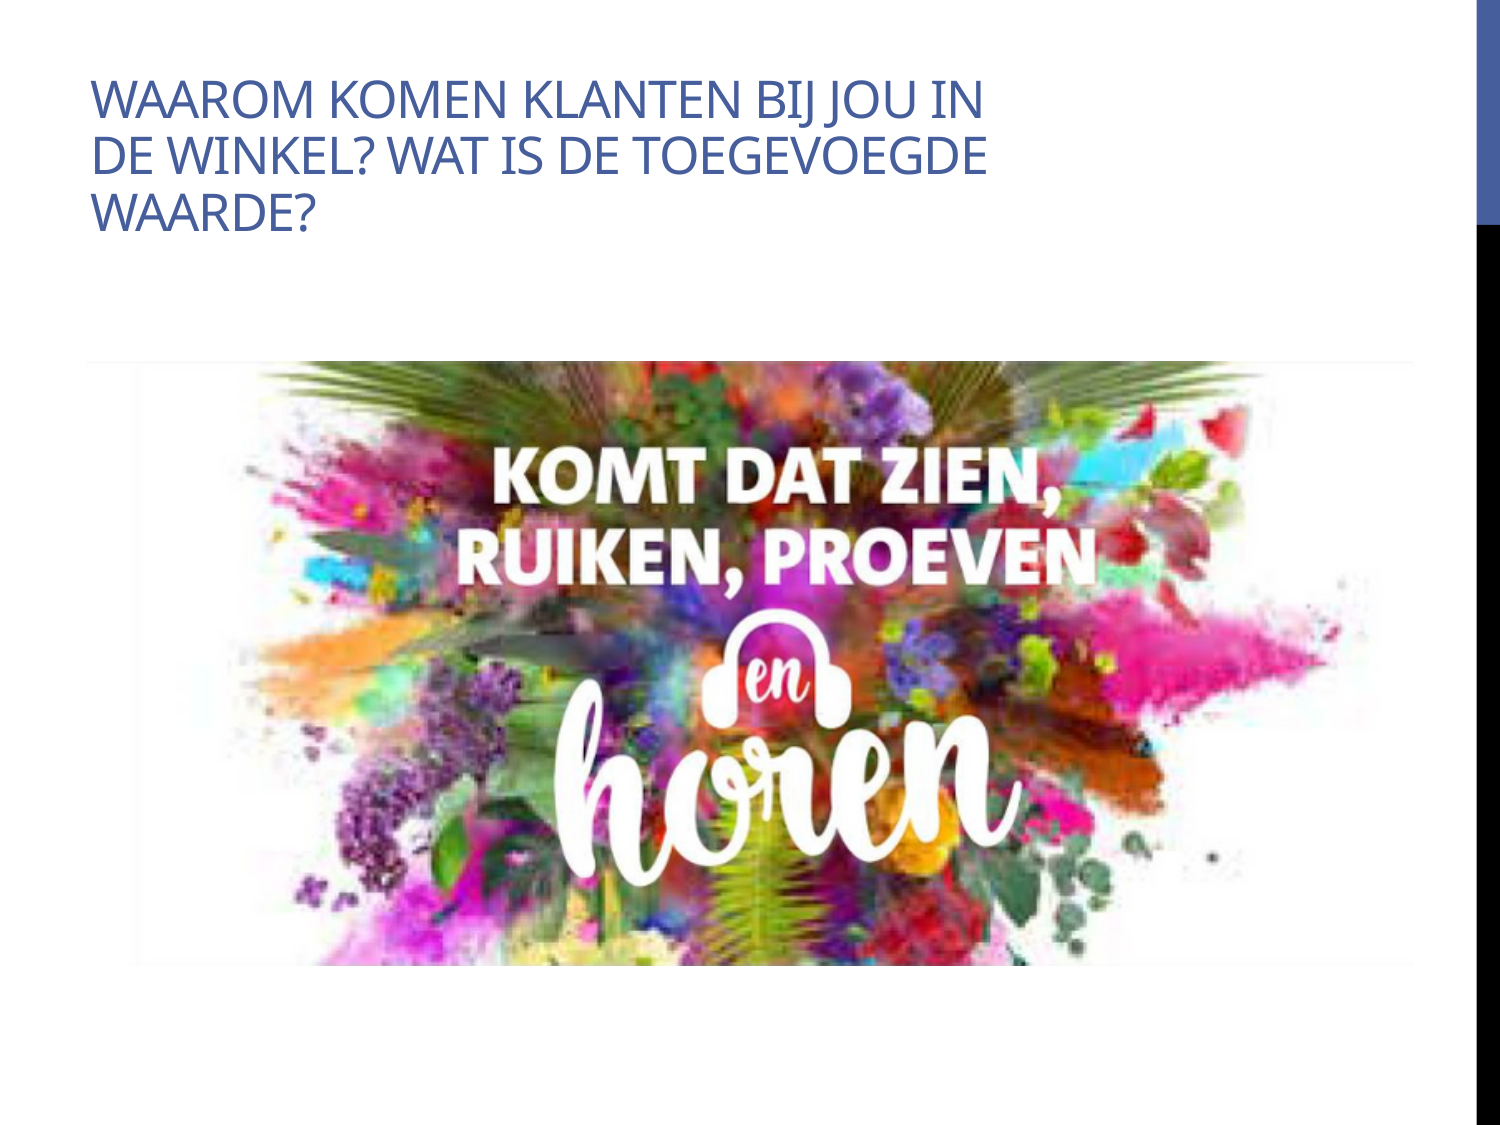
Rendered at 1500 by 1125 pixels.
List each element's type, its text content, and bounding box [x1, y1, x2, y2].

title Waarom komen klanten bij jou in de winkel? Wat is de toegevoegde waarde? [75, 25, 1025, 250]
picture [85, 361, 1415, 967]
